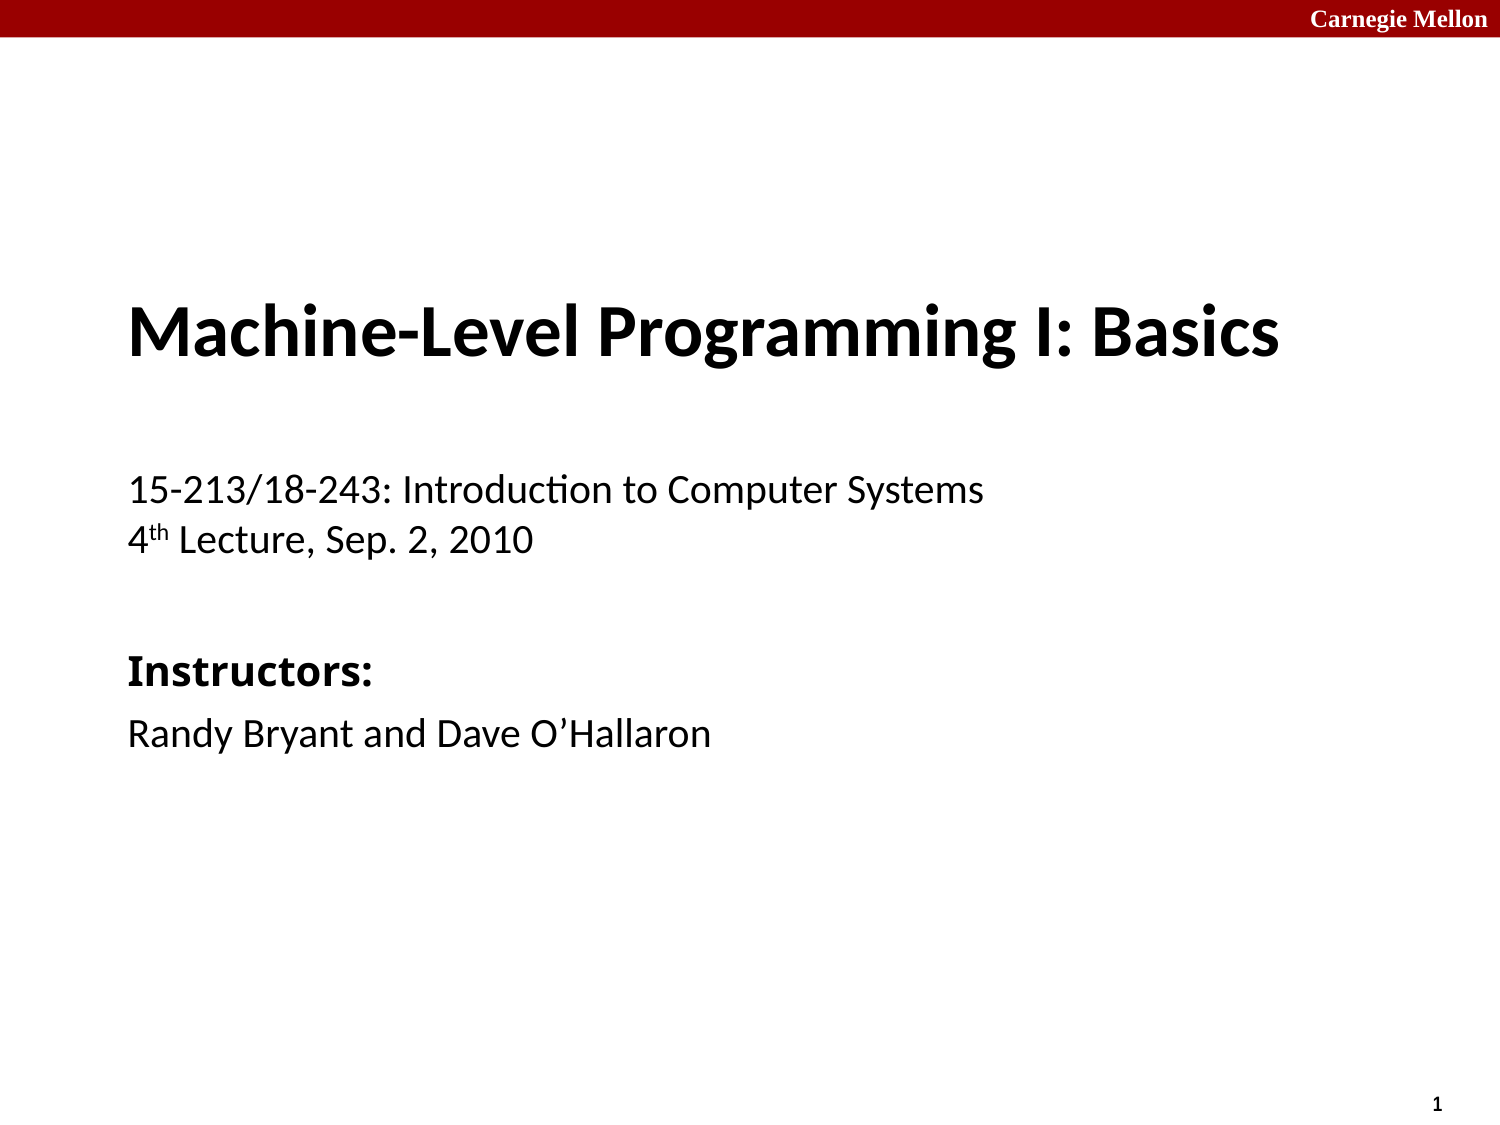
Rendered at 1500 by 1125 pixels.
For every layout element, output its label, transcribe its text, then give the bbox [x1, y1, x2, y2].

title Machine-Level Programming I: Basics 15-213/18-243: Introduction to Computer Systems 4th Lecture, Sep. 2, 2010 [112, 279, 1388, 563]
subtitle Instructors: Randy Bryant and Dave O’Hallaron [112, 637, 1373, 926]
